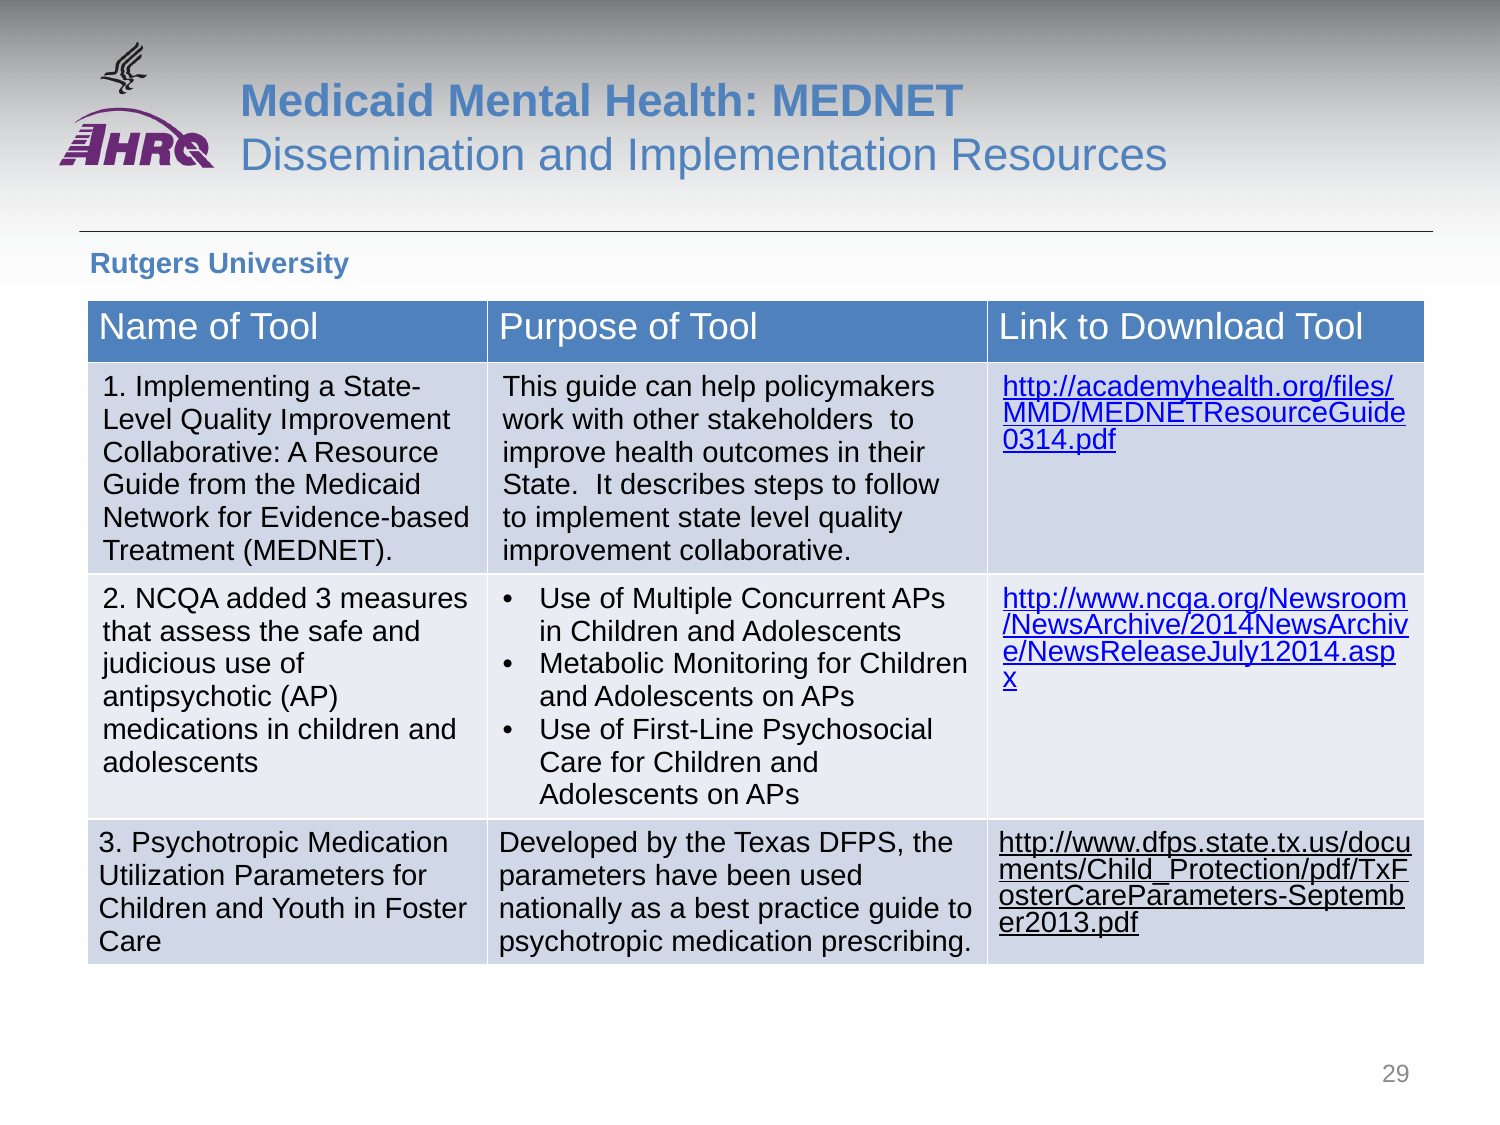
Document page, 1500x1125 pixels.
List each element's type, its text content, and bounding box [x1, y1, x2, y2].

table_cell 1. Implementing a State-Level Quality Improvement Collaborative: A Resource Guide from the Medicaid Network for Evidence-based Treatment (MEDNET). [88, 363, 487, 573]
table_header Name of Tool [88, 301, 487, 362]
slide_number 29 [1074, 1042, 1425, 1103]
table_cell This guide can help policymakers work with other stakeholders to improve health outcomes in their State. It describes steps to follow to implement state level quality improvement collaborative. [488, 363, 987, 573]
table_cell Developed by the Texas DFPS, the parameters have been used nationally as a best practice guide to psychotropic medication prescribing. [488, 820, 987, 964]
table_cell Use of Multiple Concurrent APs in Children and Adolescents Metabolic Monitoring for Children and Adolescents on APs Use of First-Line Psychosocial Care for Children and Adolescents on APs [488, 575, 987, 818]
text_box Rutgers University [74, 237, 1113, 288]
table_cell http://www.ncqa.org/Newsroom/NewsArchive/2014NewsArchive/NewsReleaseJuly12014.aspx [988, 575, 1424, 818]
table_cell http://www.dfps.state.tx.us/documents/Child_Protection/pdf/TxFosterCareParameters-September2013.pdf [988, 820, 1424, 964]
picture [0, 0, 1500, 1125]
table_cell 3. Psychotropic Medication Utilization Parameters for Children and Youth in Foster Care [88, 820, 487, 964]
title Medicaid Mental Health: MEDNET Dissemination and Implementation Resources [225, 62, 1498, 225]
table_cell http://academyhealth.org/files/MMD/MEDNETResourceGuide0314.pdf [988, 363, 1424, 573]
table_cell 2. NCQA added 3 measures that assess the safe and judicious use of antipsychotic (AP) medications in children and adolescents [88, 575, 487, 818]
table_header Purpose of Tool [488, 301, 987, 362]
table_header Link to Download Tool [988, 301, 1424, 362]
